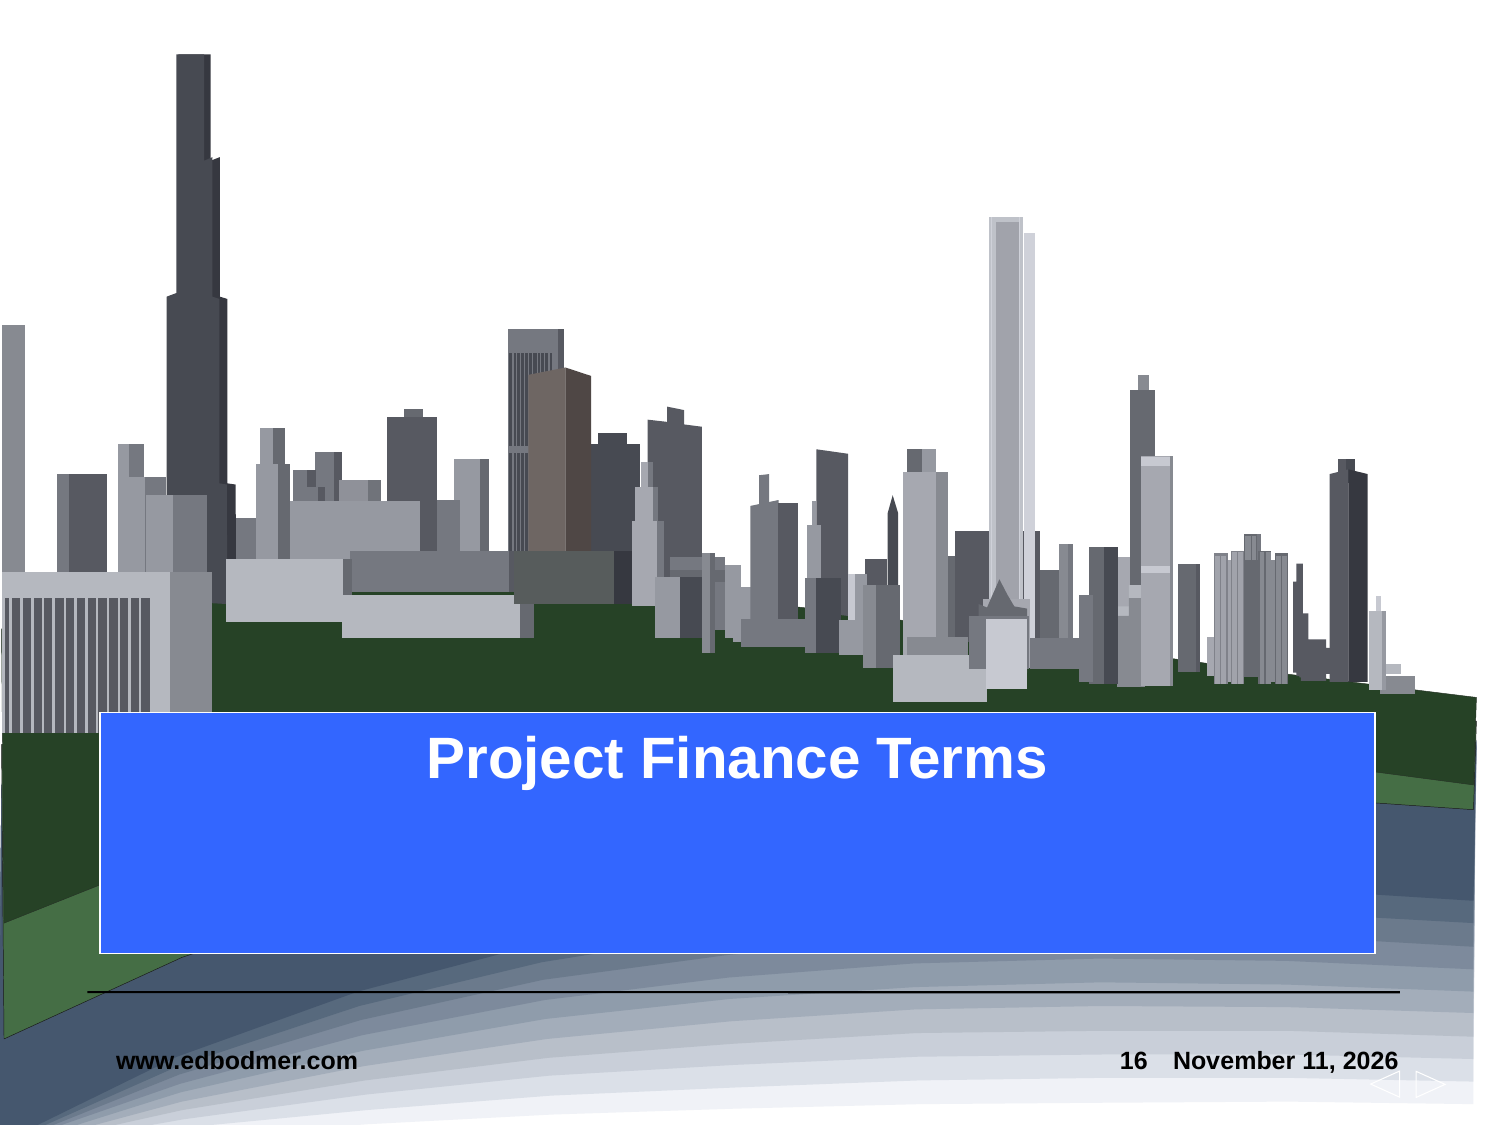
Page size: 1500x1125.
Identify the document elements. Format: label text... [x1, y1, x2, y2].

title Project Finance Terms [99, 712, 1376, 954]
